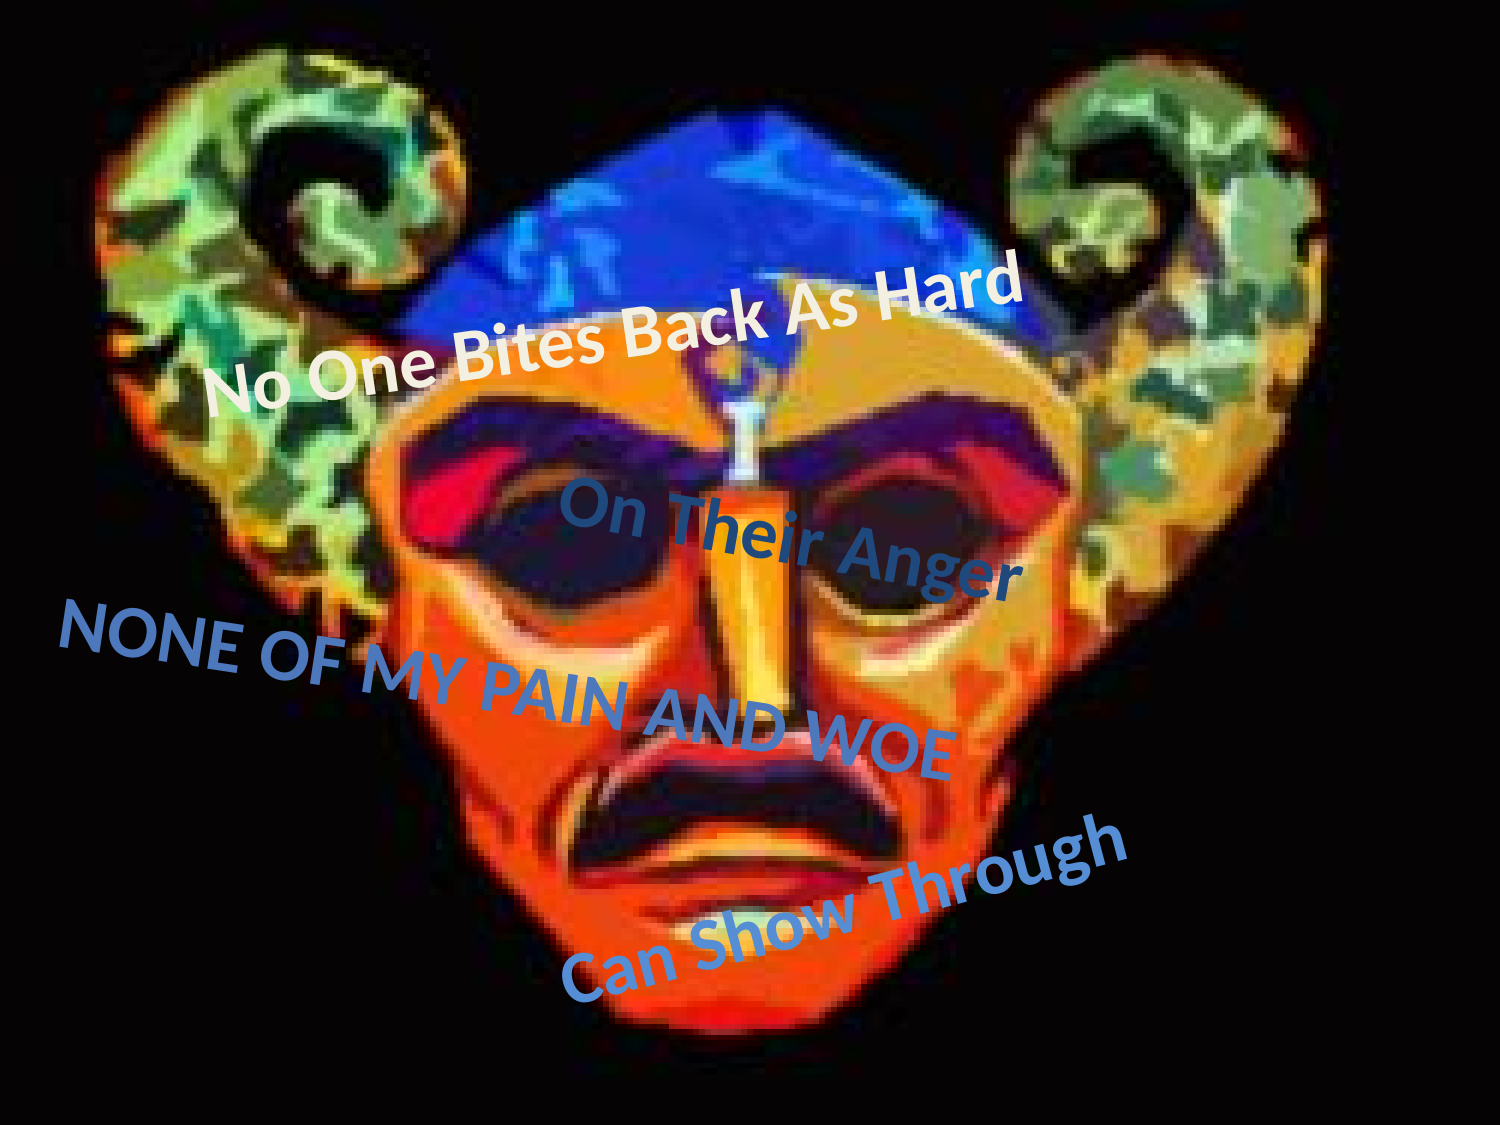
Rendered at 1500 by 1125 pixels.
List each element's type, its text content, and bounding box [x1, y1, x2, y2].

text_box On Their Anger [536, 439, 1048, 630]
picture [0, 0, 1500, 1125]
text_box No One Bites Back As Hard [179, 215, 1045, 443]
text_box None Of My Pain and Woe [37, 562, 980, 807]
text_box Can Show Through [532, 773, 1152, 1034]
